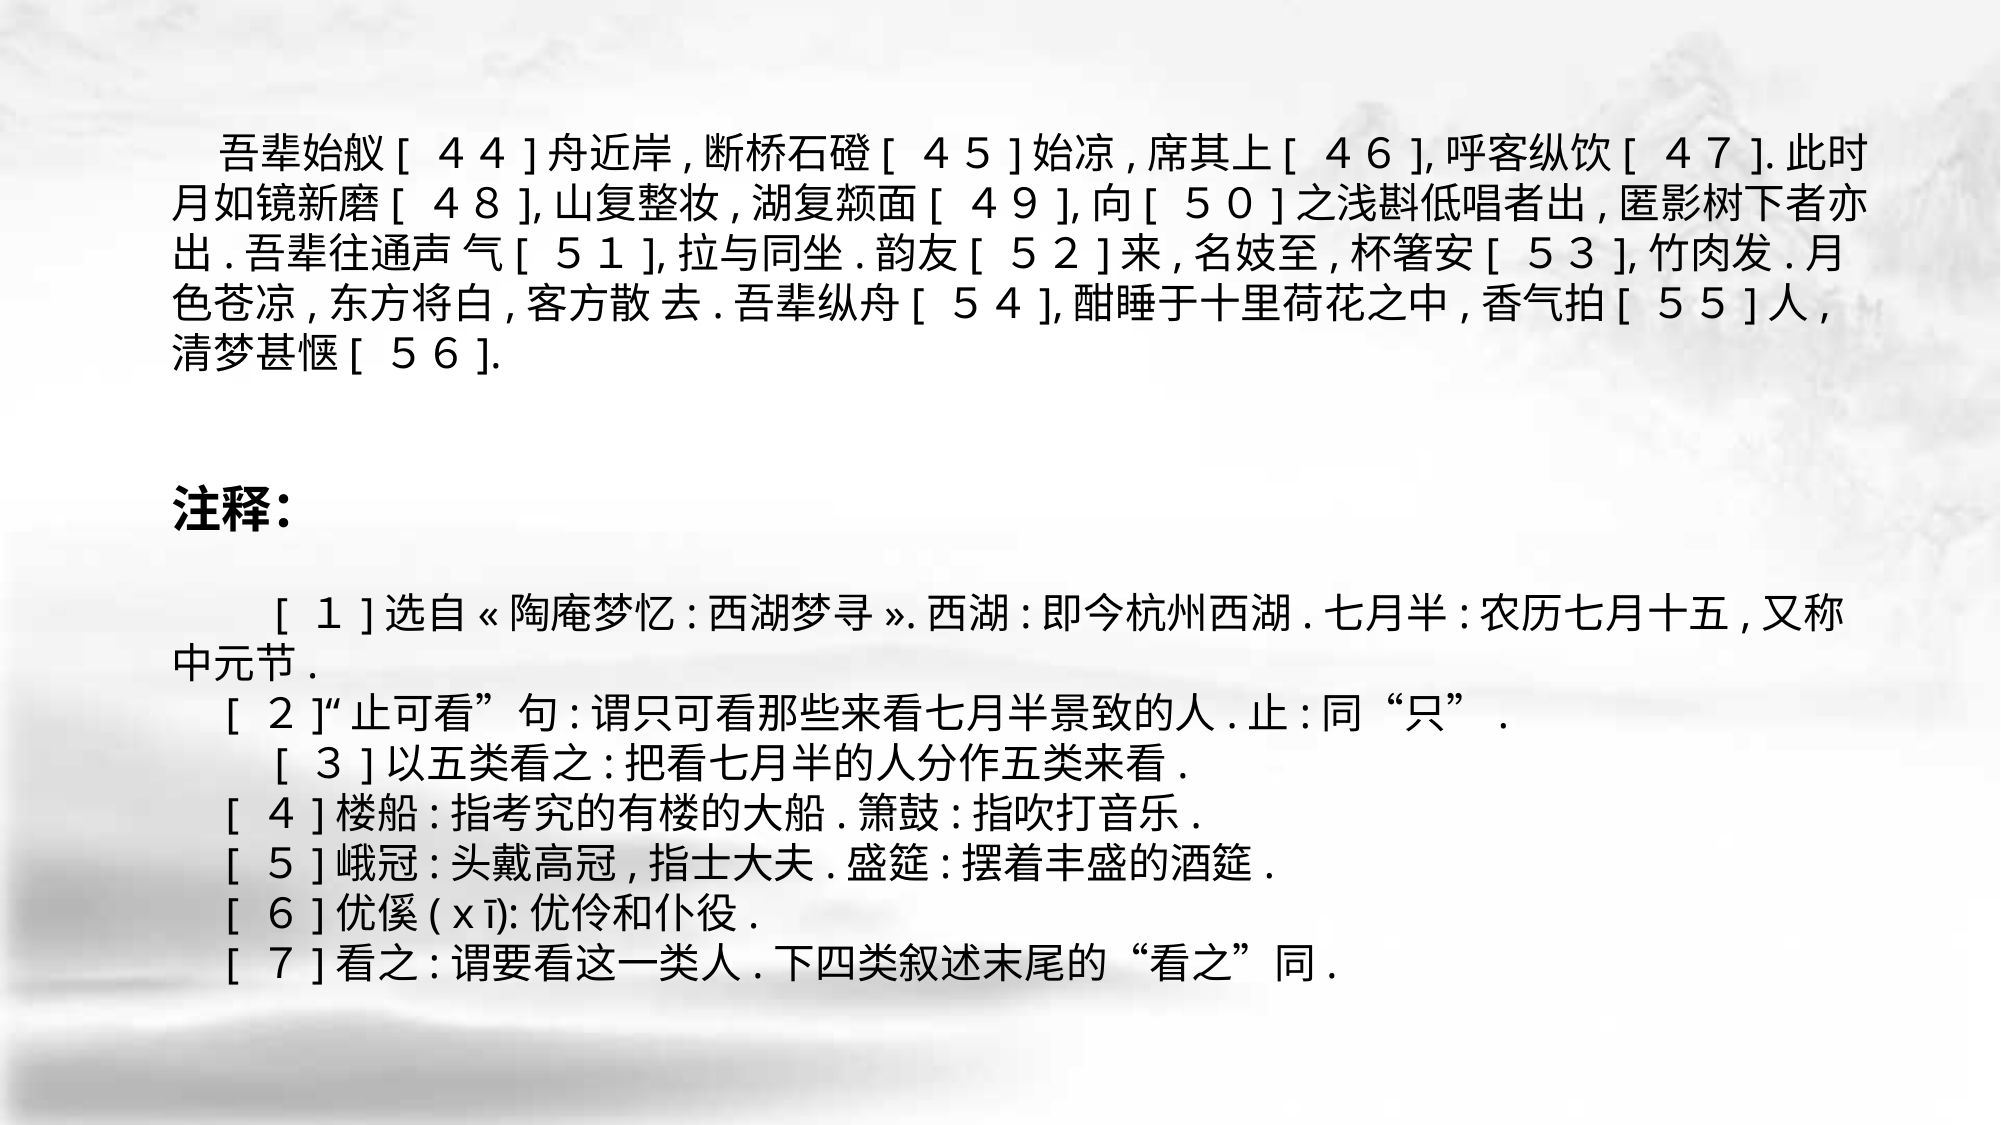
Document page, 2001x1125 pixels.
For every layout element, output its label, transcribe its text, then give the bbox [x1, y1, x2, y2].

picture [0, 0, 2001, 1125]
text_box 吾辈始舣[ ４４]舟近岸,断桥石磴[ ４５]始凉,席其上[ ４６],呼客纵饮[ ４７].此时月如镜新磨[ ４８],山复整妆,湖复颒面[ ４９],向[ ５０]之浅斟低唱者出,匿影树下者亦出.吾辈往通声 气[ ５１],拉与同坐.韵友[ ５２]来,名妓至,杯箸安[ ５３],竹肉发.月色苍凉,东方将白,客方散 去.吾辈纵舟[ ５４],酣睡于十里荷花之中,香气拍[ ５５]人,清梦甚惬[ ５６]. 注释： [ １]选自«陶庵梦忆:西湖梦寻».西湖:即今杭州西湖.七月半:农历七月十五,又称 中元节. [ ２]“止可看”句:谓只可看那些来看七月半景致的人.止:同“只”. [ ３]以五类看之:把看七月半的人分作五类来看. [ ４]楼船:指考究的有楼的大船.箫鼓:指吹打音乐. [ ５]峨冠:头戴高冠,指士大夫.盛筵:摆着丰盛的酒筵. [ ６]优傒( x ī):优伶和仆役. [ ７]看之:谓要看这一类人.下四类叙述末尾的“看之”同. [157, 119, 1889, 995]
